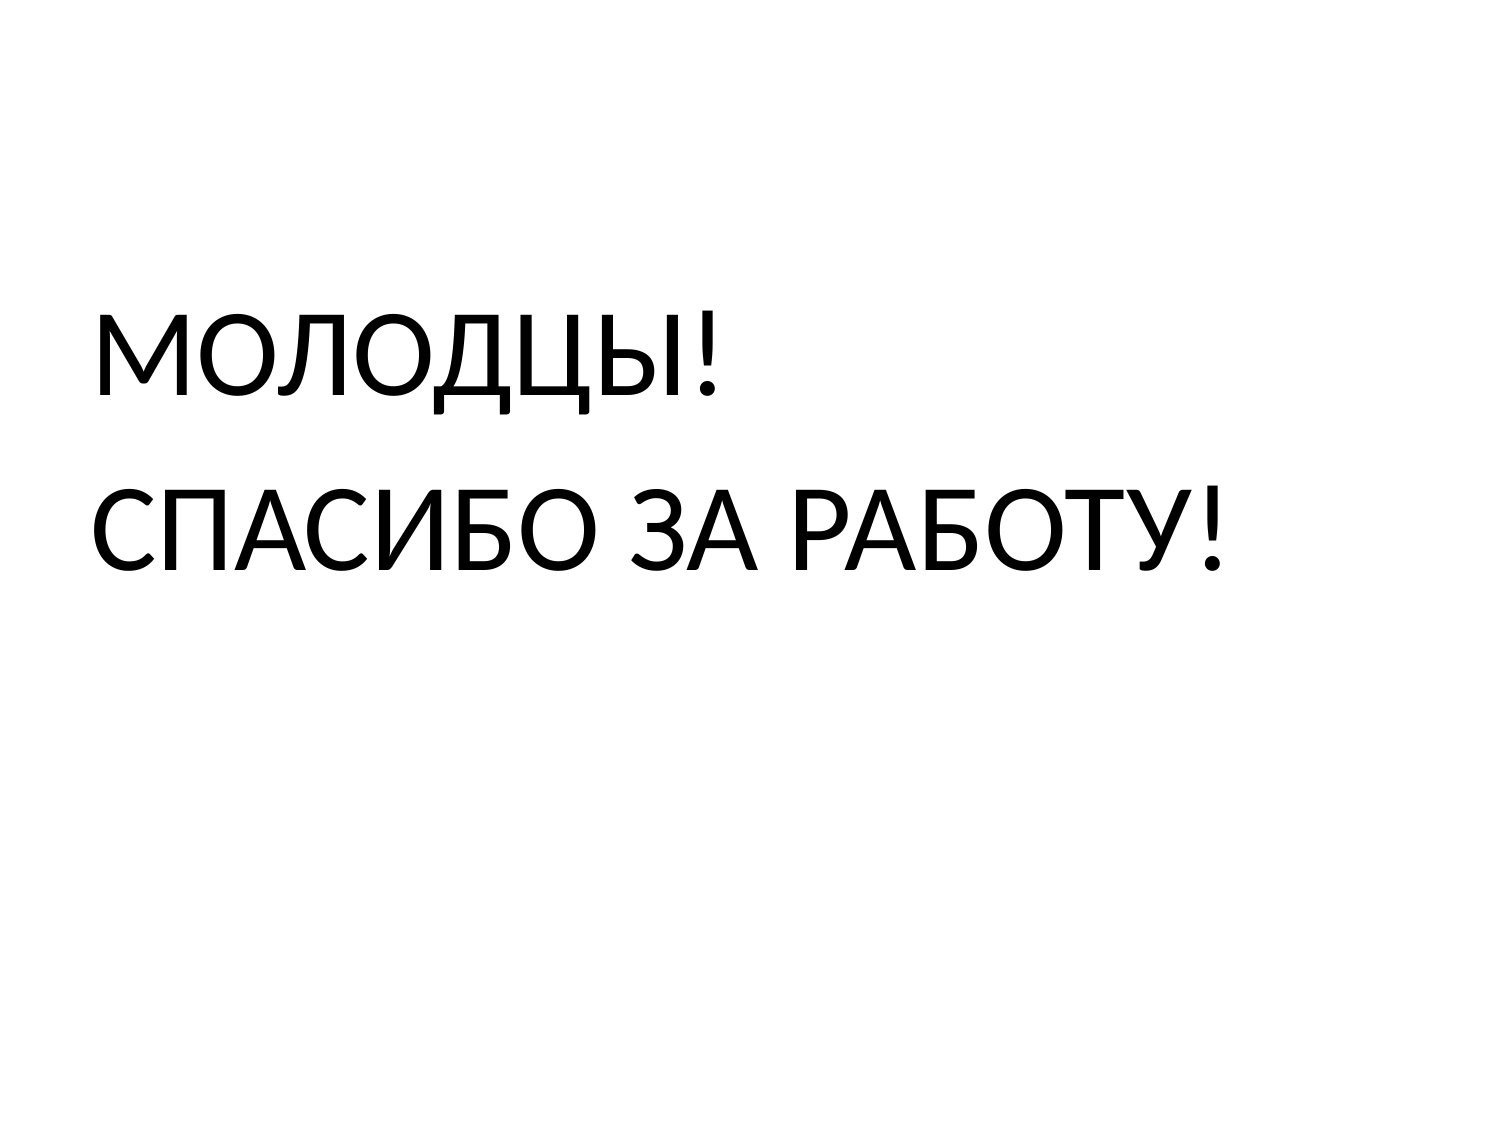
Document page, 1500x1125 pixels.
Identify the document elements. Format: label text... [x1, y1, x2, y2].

list МОЛОДЦЫ! СПАСИБО ЗА РАБОТУ! [75, 262, 1425, 1005]
